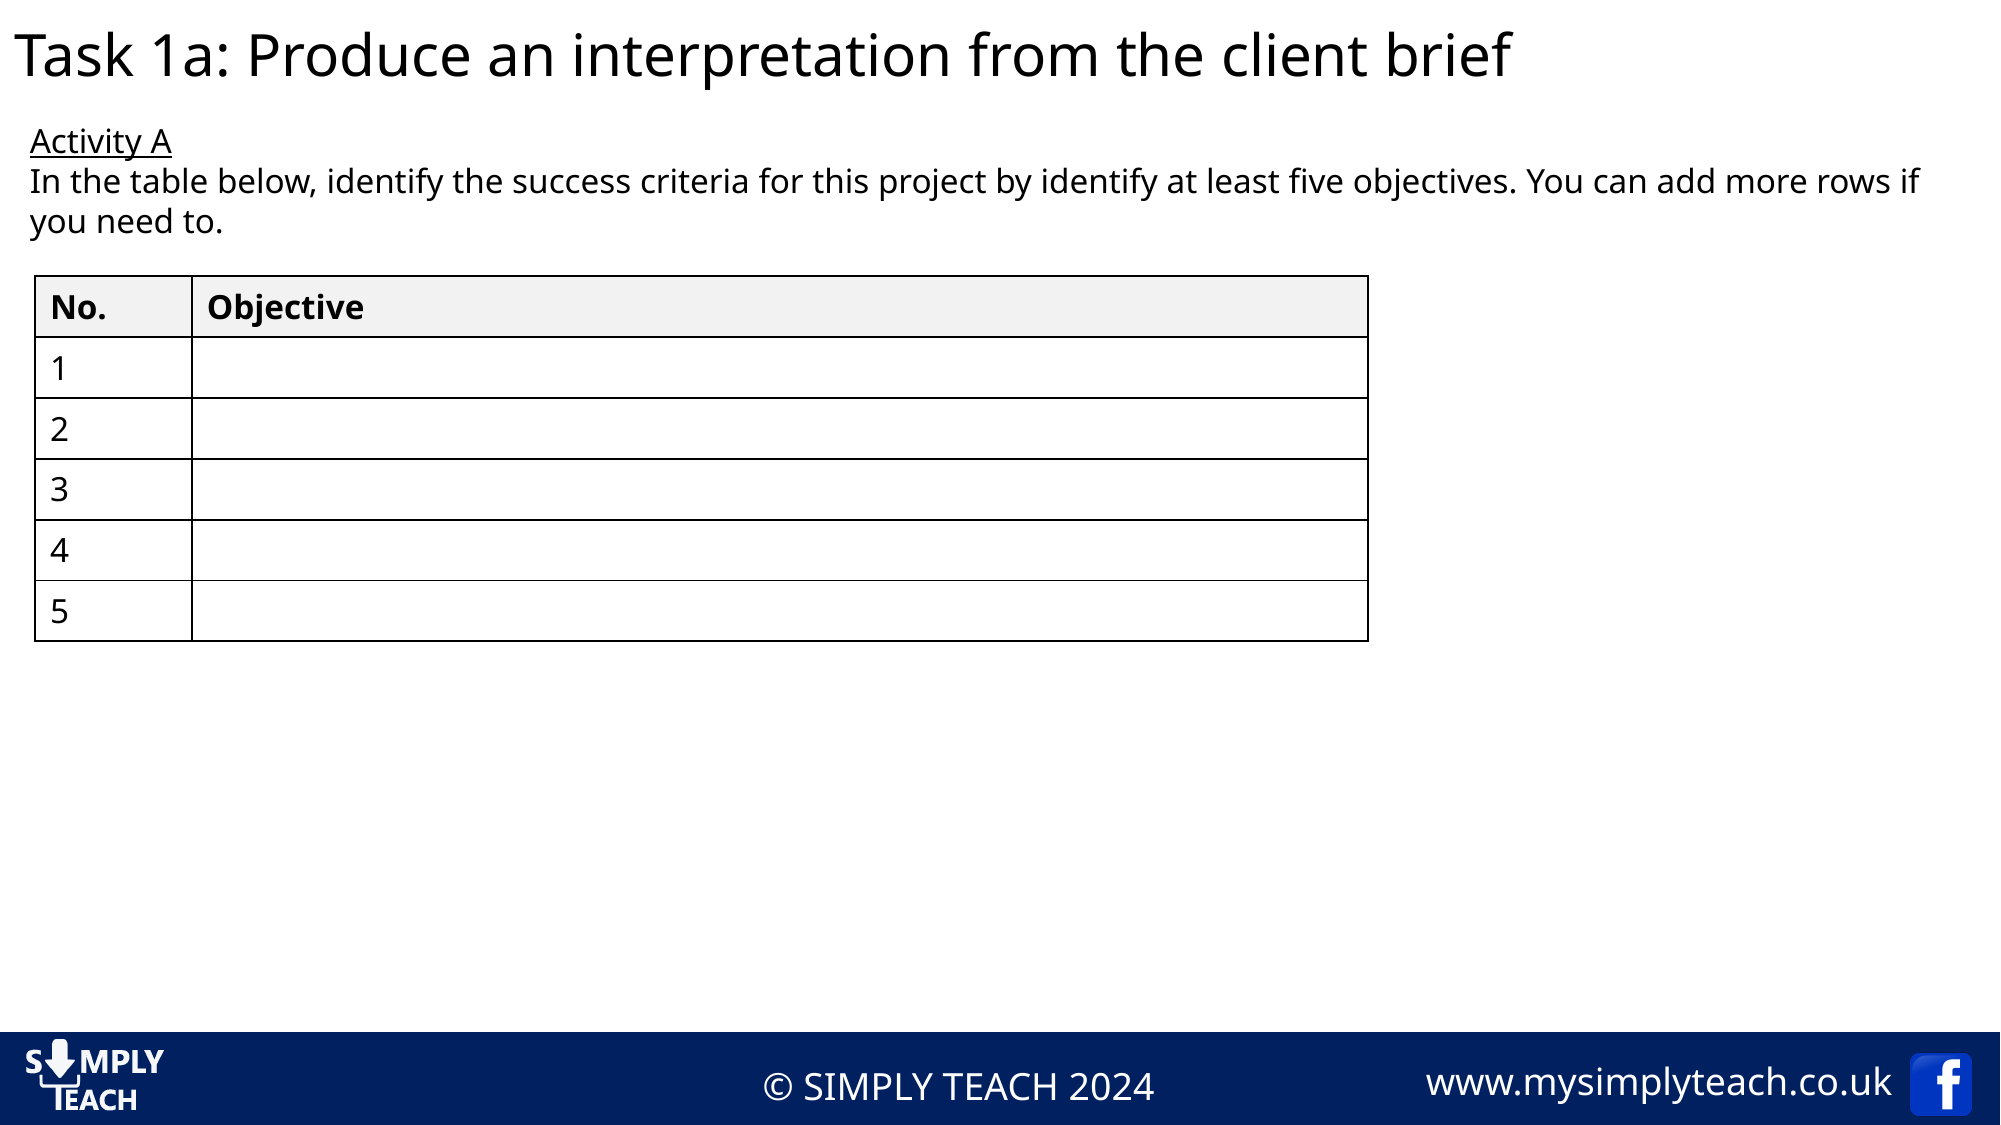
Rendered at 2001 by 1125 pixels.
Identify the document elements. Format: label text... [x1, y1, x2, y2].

text_box Activity A In the table below, identify the success criteria for this project by identify at least five objectives. You can add more rows if you need to. [15, 112, 1961, 248]
table_header No. [36, 277, 191, 336]
text_box [0, 1032, 2000, 1125]
table_cell [193, 581, 1367, 640]
table_cell 2 [36, 399, 191, 458]
table_cell 4 [36, 521, 191, 580]
table_cell 3 [36, 460, 191, 519]
table_cell 5 [36, 581, 191, 640]
table_header Objective [193, 277, 1367, 336]
table_cell [193, 521, 1367, 580]
picture [1907, 1050, 1976, 1119]
table_cell 1 [36, 338, 191, 397]
table_cell [193, 399, 1367, 458]
text_box www.mysimplyteach.co.uk [1411, 1050, 1907, 1111]
table_cell [193, 338, 1367, 397]
text_box Task 1a: Produce an interpretation from the client brief [0, 10, 2000, 96]
table_cell [193, 460, 1367, 519]
text_box © SIMPLY TEACH 2024 [621, 1055, 1296, 1115]
picture [15, 1033, 182, 1122]
